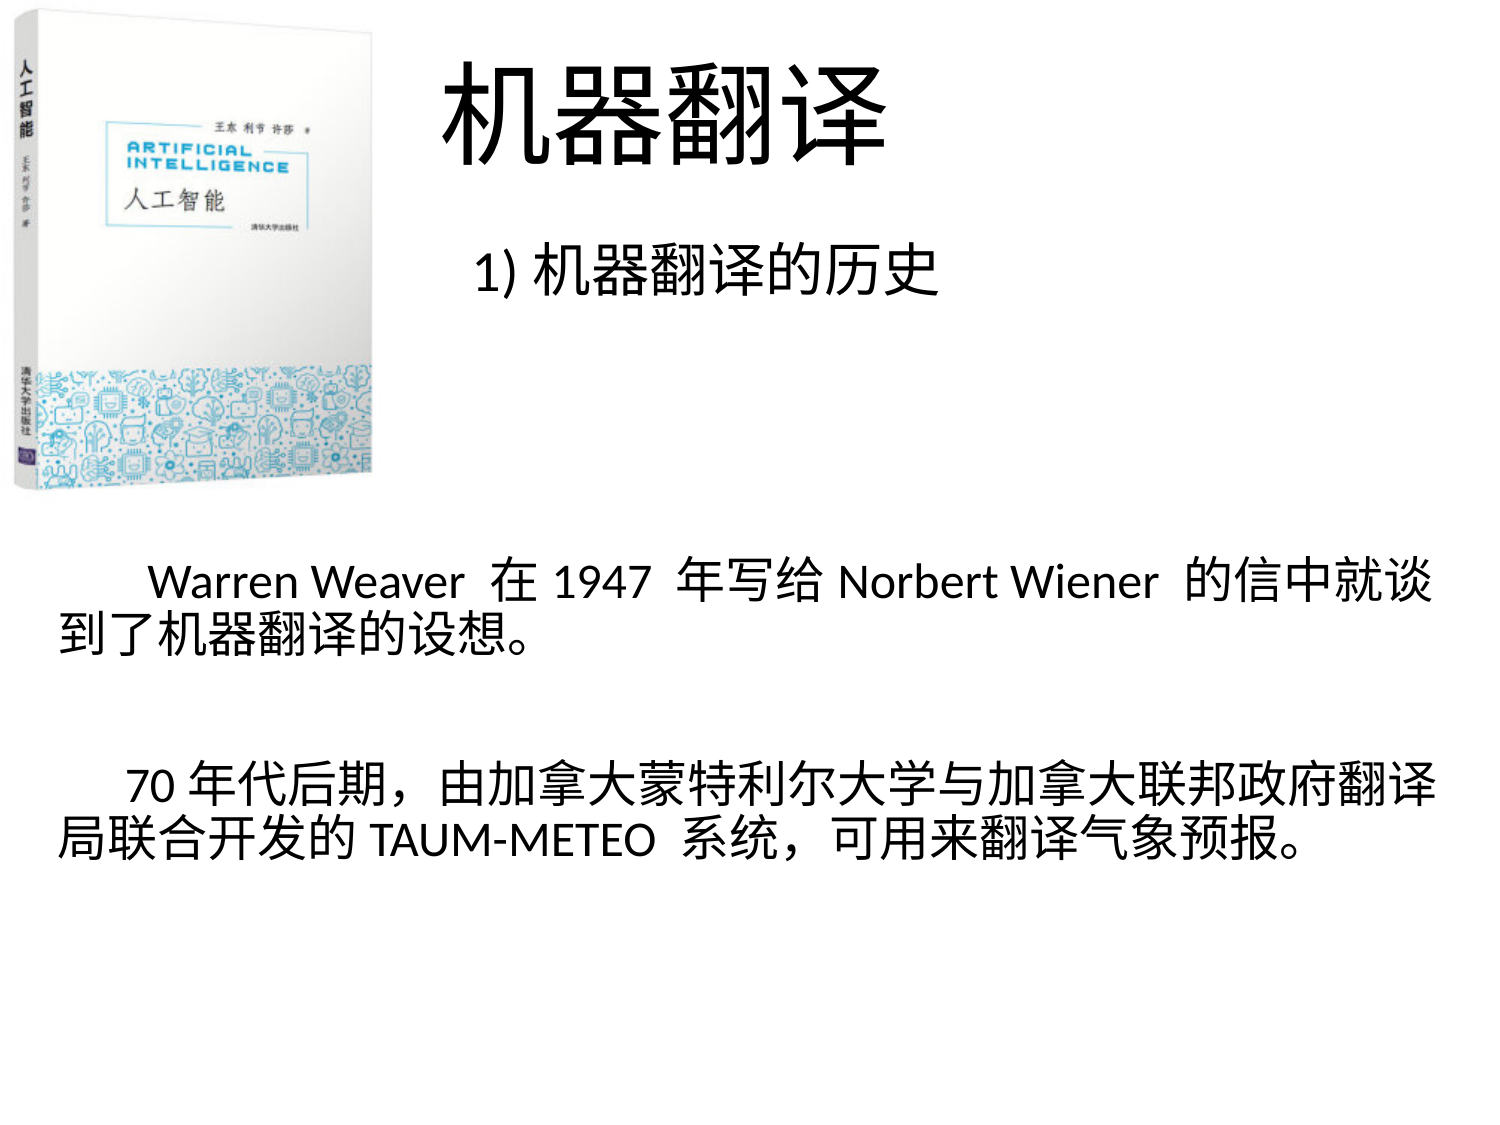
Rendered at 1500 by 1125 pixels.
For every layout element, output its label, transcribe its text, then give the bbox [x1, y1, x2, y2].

list Warren Weaver 在1947 年写给Norbert Wiener 的信中就谈到了机器翻译的设想。 70年代后期，由加拿大蒙特利尔大学与加拿大联邦政府翻译局联合开发的TAUM-METEO 系统，可用来翻译气象预报。 [42, 547, 1458, 1097]
text_box 1)机器翻译的历史 [456, 225, 1192, 311]
picture [0, 0, 441, 510]
text_box 机器翻译 [424, 52, 905, 189]
